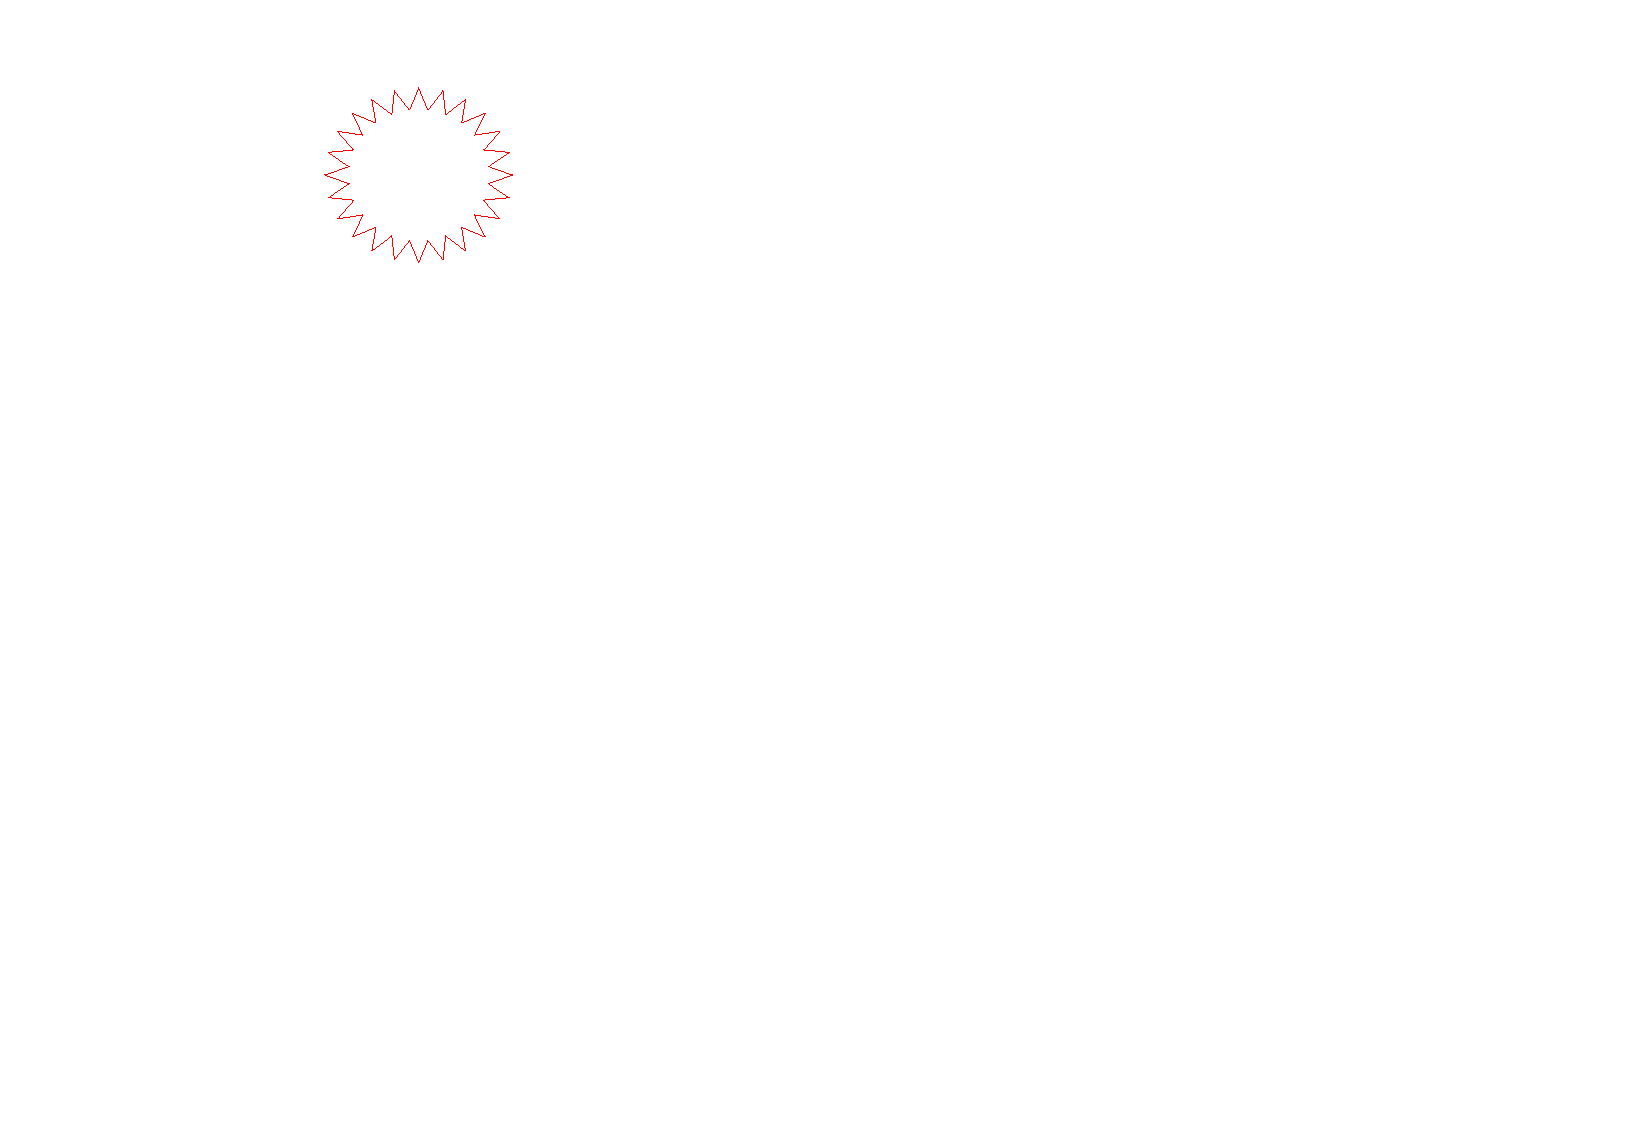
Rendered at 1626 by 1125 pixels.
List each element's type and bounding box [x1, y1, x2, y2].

text_box [324, 87, 513, 263]
